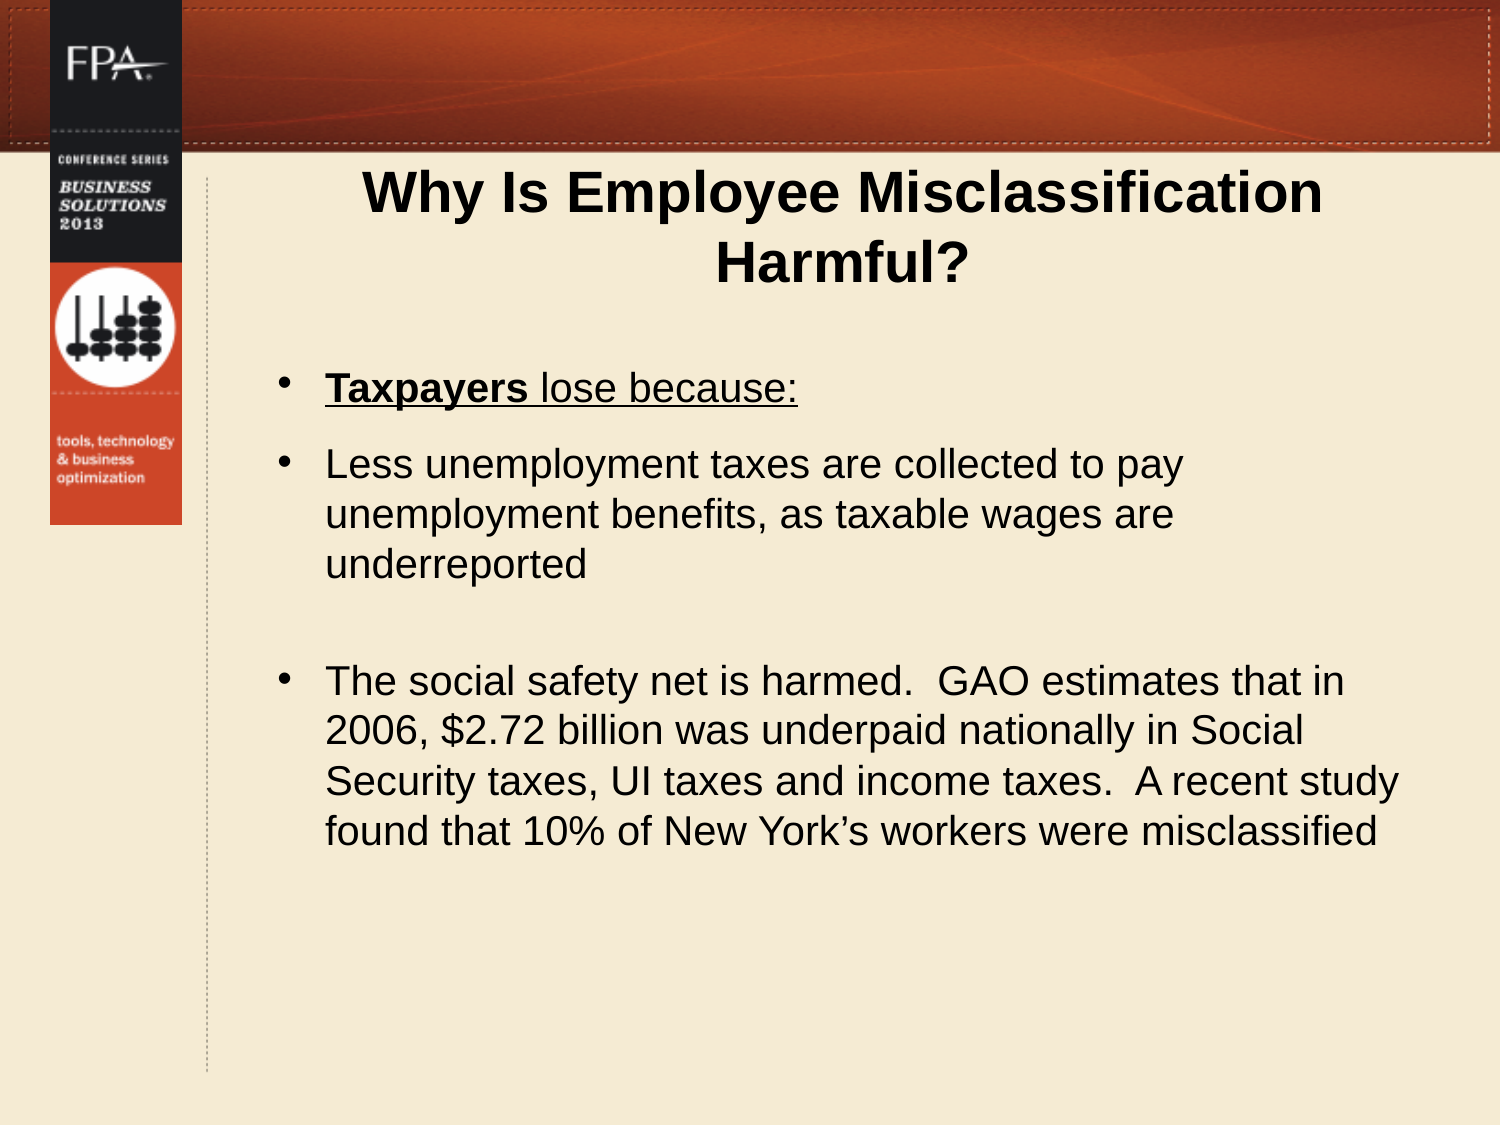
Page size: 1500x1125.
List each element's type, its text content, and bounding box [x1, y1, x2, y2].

list Taxpayers lose because: Less unemployment taxes are collected to pay unemployment benefits, as taxable wages are underreported The social safety net is harmed. GAO estimates that in 2006, $2.72 billion was underpaid nationally in Social Security taxes, UI taxes and income taxes. A recent study found that 10% of New York’s workers were misclassified [262, 375, 1425, 1005]
title Why Is Employee Misclassification Harmful? [262, 122, 1426, 326]
picture [0, 0, 1500, 1125]
